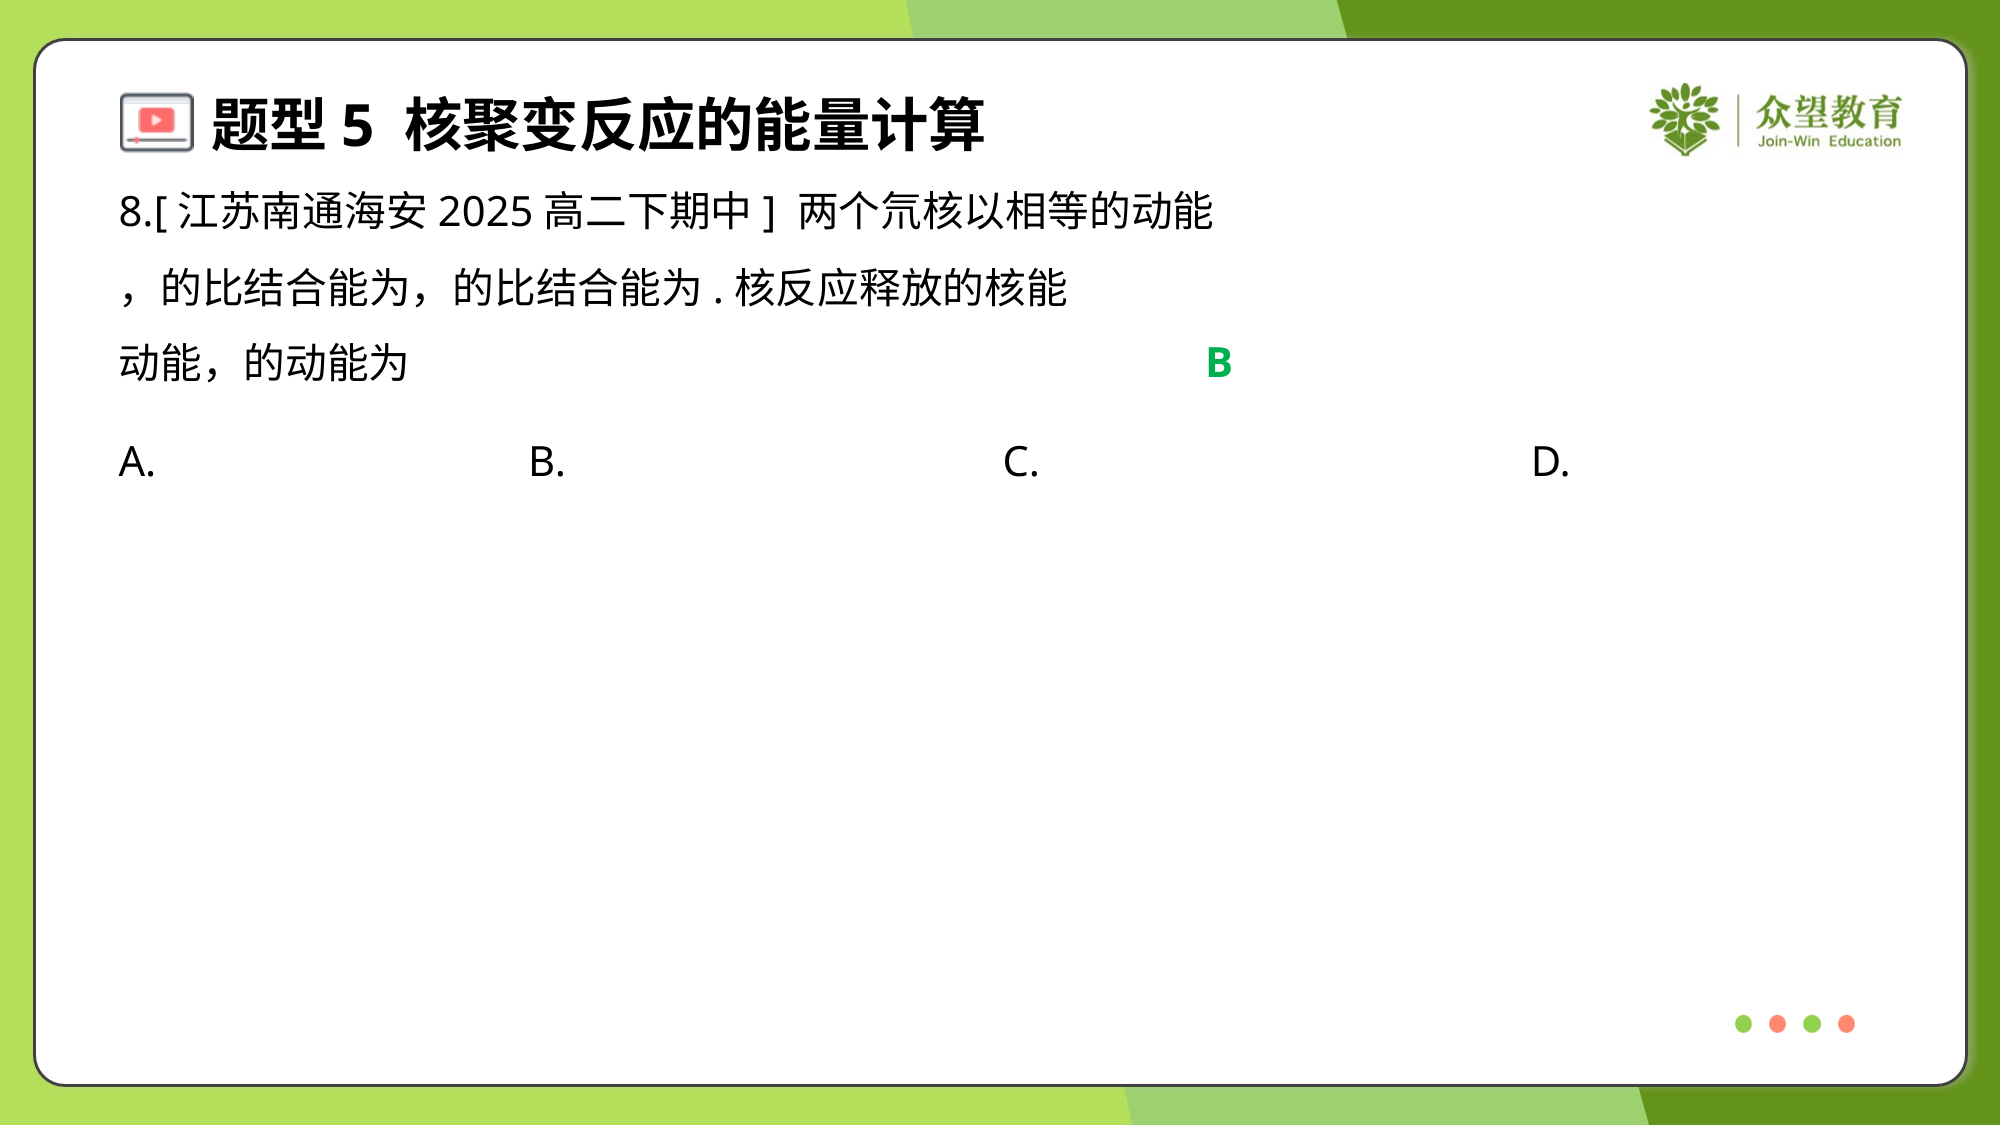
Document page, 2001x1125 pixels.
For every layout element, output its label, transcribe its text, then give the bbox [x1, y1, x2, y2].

picture [0, 0, 2000, 1125]
text_box B [1189, 310, 1249, 378]
